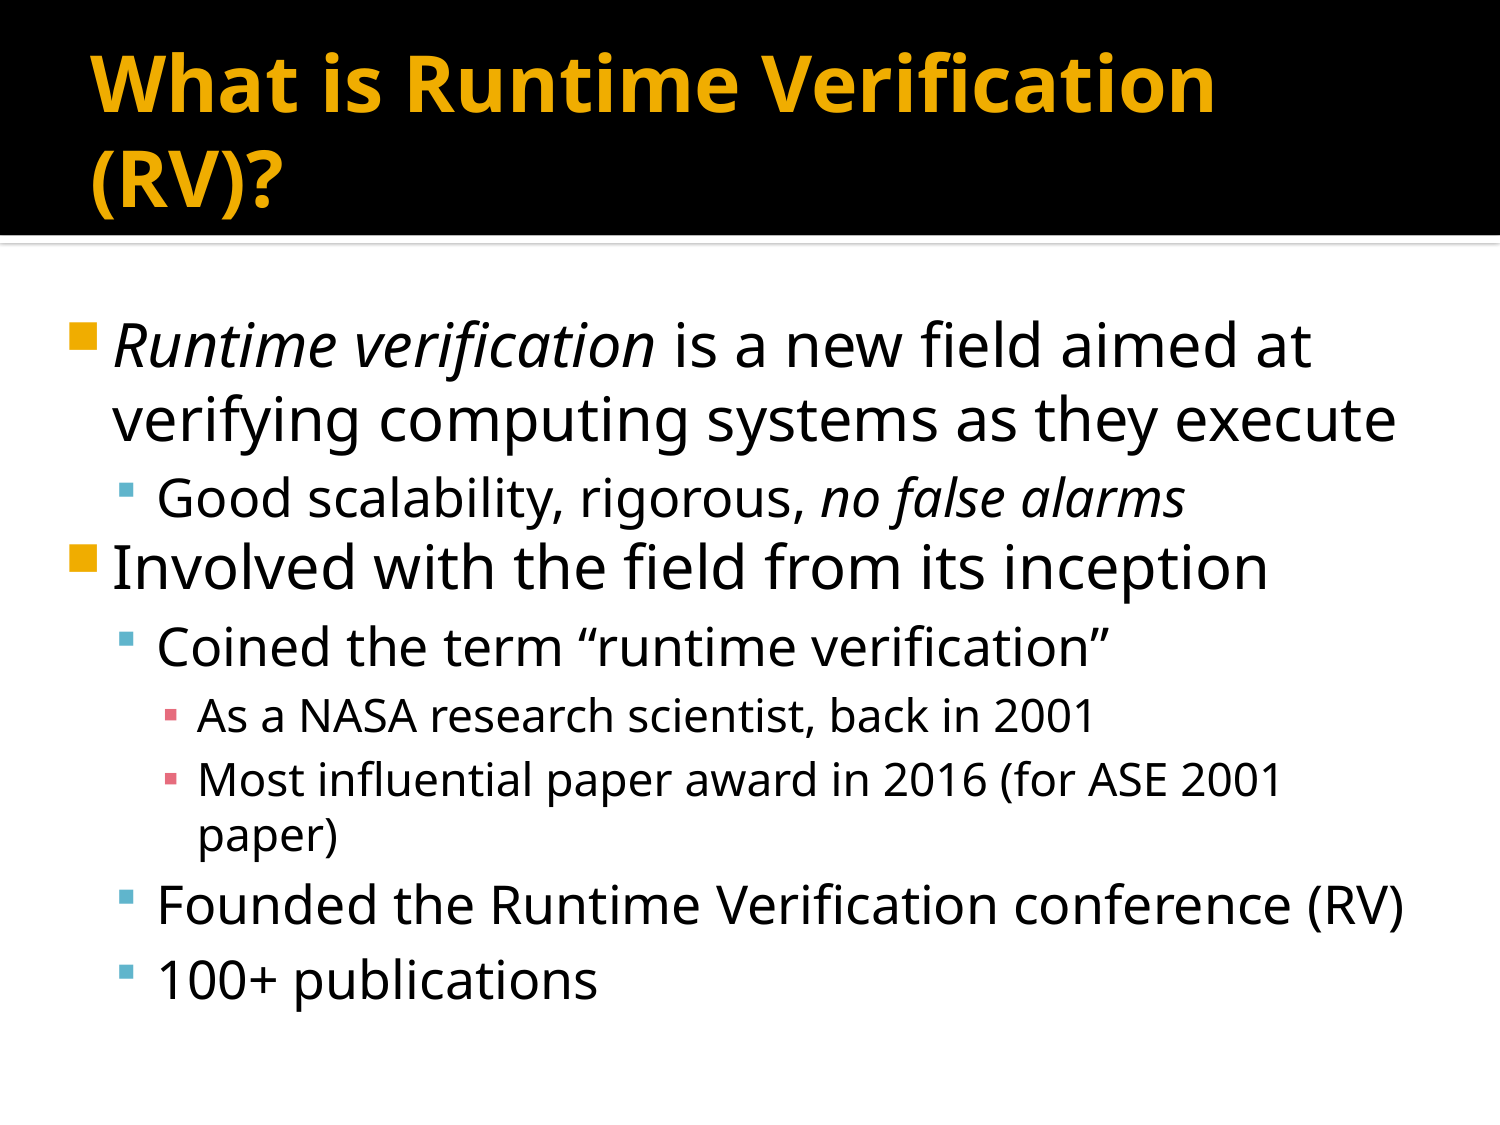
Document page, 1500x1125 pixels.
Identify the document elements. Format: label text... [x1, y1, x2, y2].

list Runtime verification is a new field aimed at verifying computing systems as they execute Good scalability, rigorous, no false alarms Involved with the field from its inception Coined the term “runtime verification” As a NASA research scientist, back in 2001 Most influential paper award in 2016 (for ASE 2001 paper) Founded the Runtime Verification conference (RV) 100+ publications [37, 291, 1450, 1100]
title What is Runtime Verification (RV)? [75, 25, 1425, 231]
